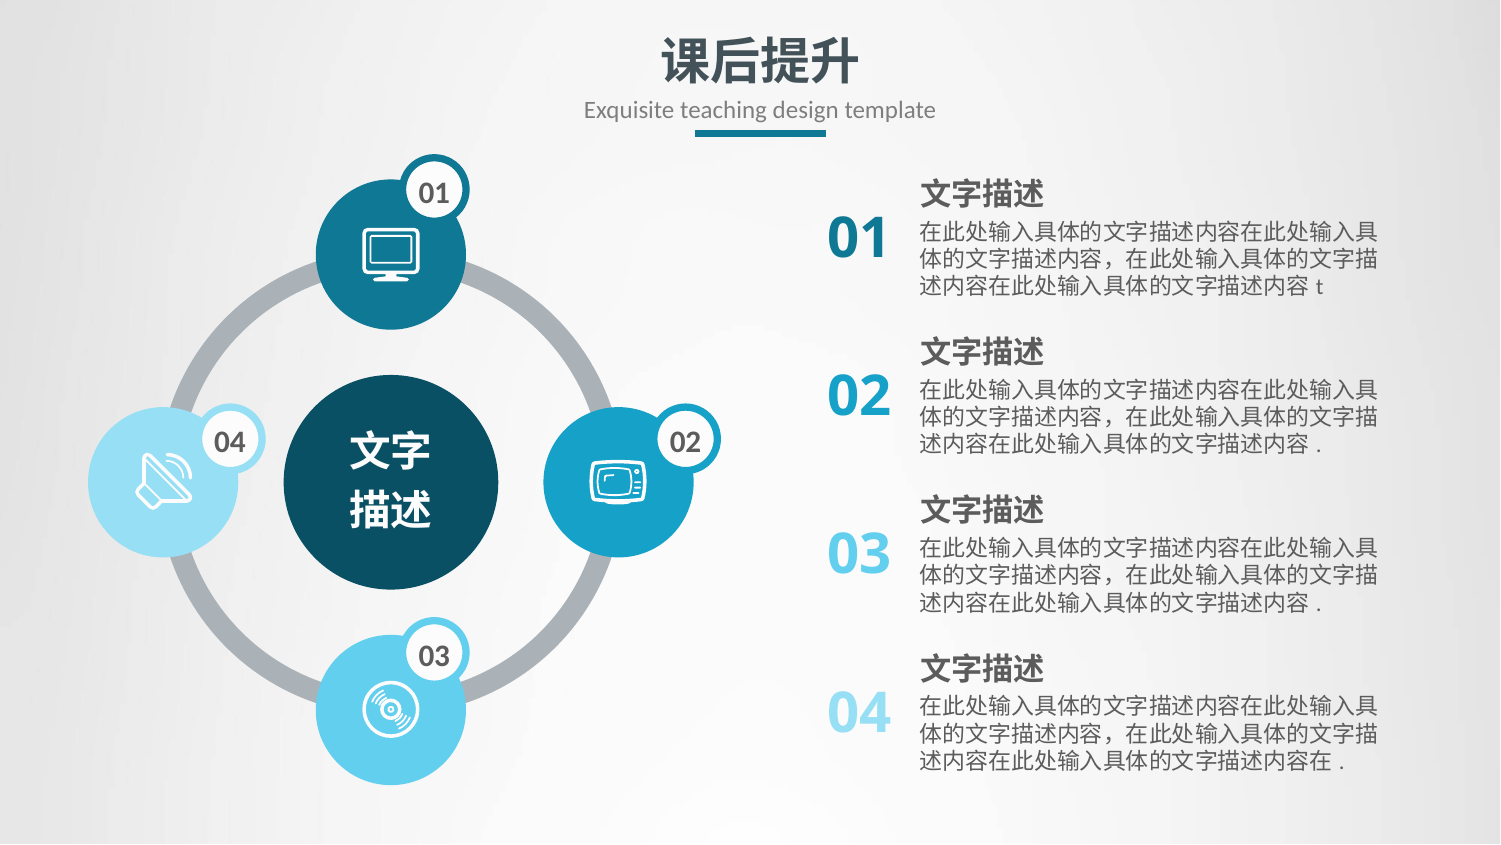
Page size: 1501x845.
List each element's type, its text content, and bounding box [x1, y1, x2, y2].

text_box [815, 641, 1412, 783]
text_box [815, 482, 1412, 625]
picture [0, 0, 1501, 844]
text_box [815, 324, 1412, 467]
text_box Exquisite teaching design template [572, 88, 949, 130]
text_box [88, 157, 718, 786]
title 课后提升 [236, 0, 1285, 120]
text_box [815, 166, 1412, 309]
